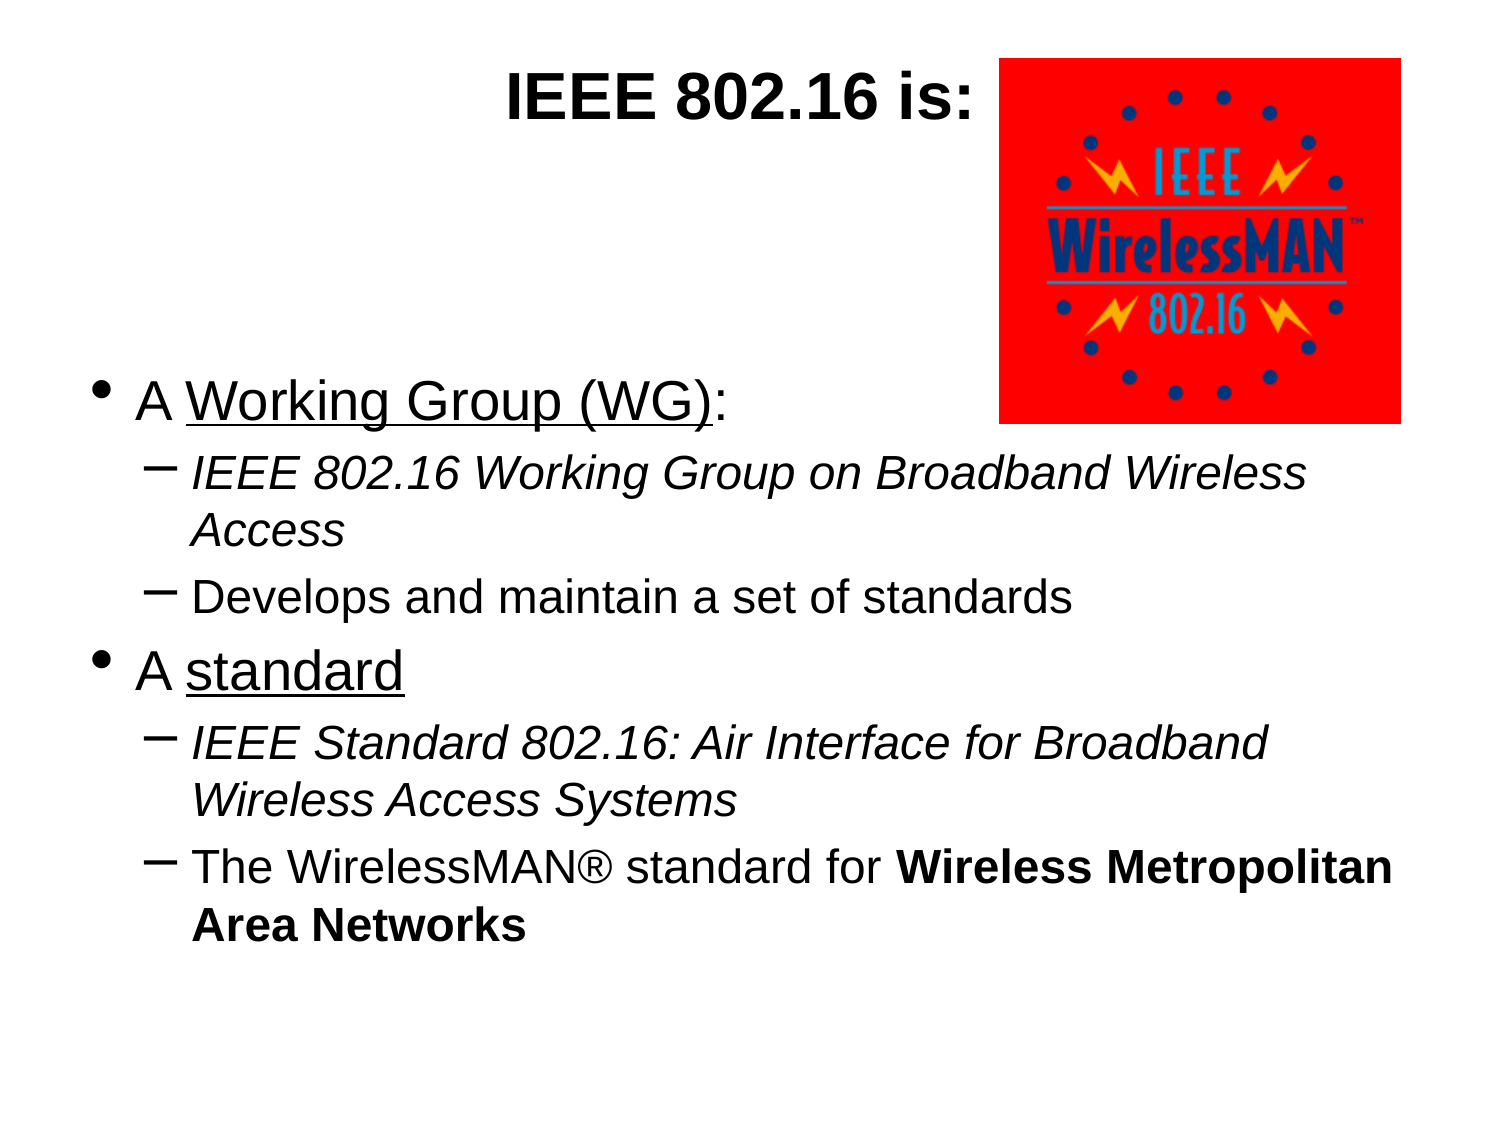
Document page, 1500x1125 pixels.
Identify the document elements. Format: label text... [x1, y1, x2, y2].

picture [999, 58, 1401, 424]
list A Working Group (WG): IEEE 802.16 Working Group on Broadband Wireless Access Develops and maintain a set of standards A standard IEEE Standard 802.16: Air Interface for Broadband Wireless Access Systems The WirelessMAN® standard for Wireless Metropolitan Area Networks [75, 356, 1425, 1004]
title IEEE 802.16 is: [75, 45, 1425, 233]
